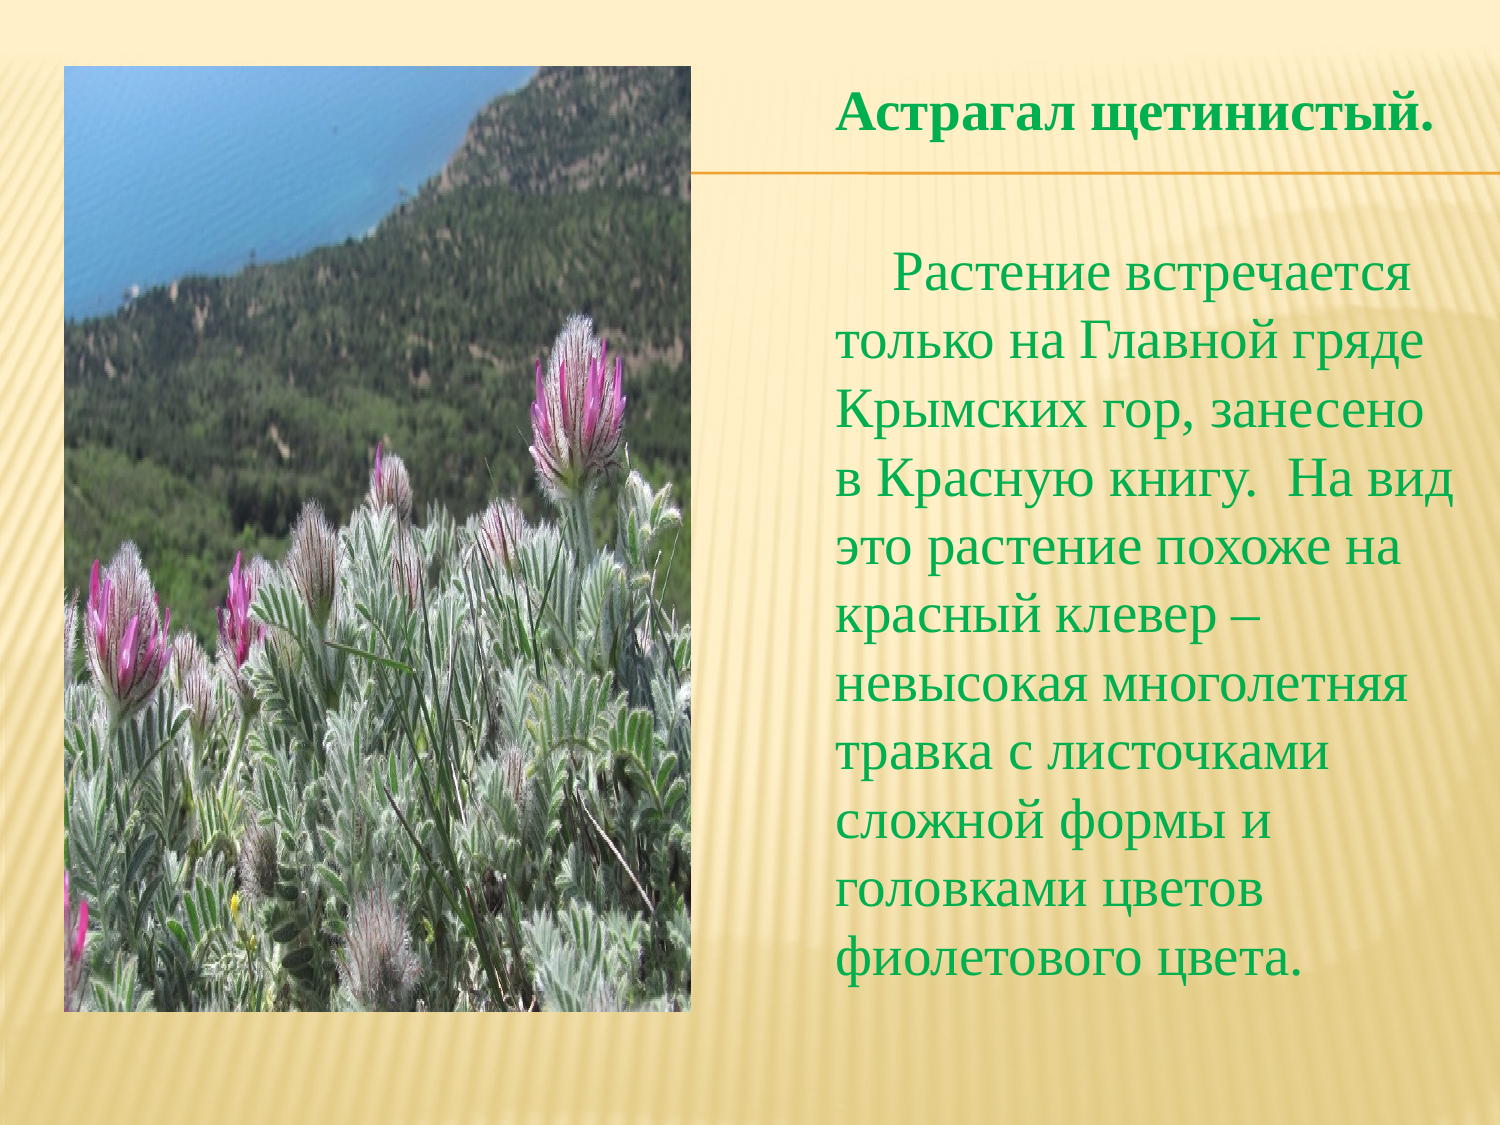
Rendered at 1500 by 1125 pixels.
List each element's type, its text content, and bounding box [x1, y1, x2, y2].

picture [64, 65, 692, 1012]
list Астрагал щетинистый. Растение встречается только на Главной гряде Крымских гор, занесено в Красную книгу. На вид это растение похоже на красный клевер – невысокая многолетняя травка с листочками сложной формы и головками цветов фиолетового цвета. [820, 66, 1475, 998]
